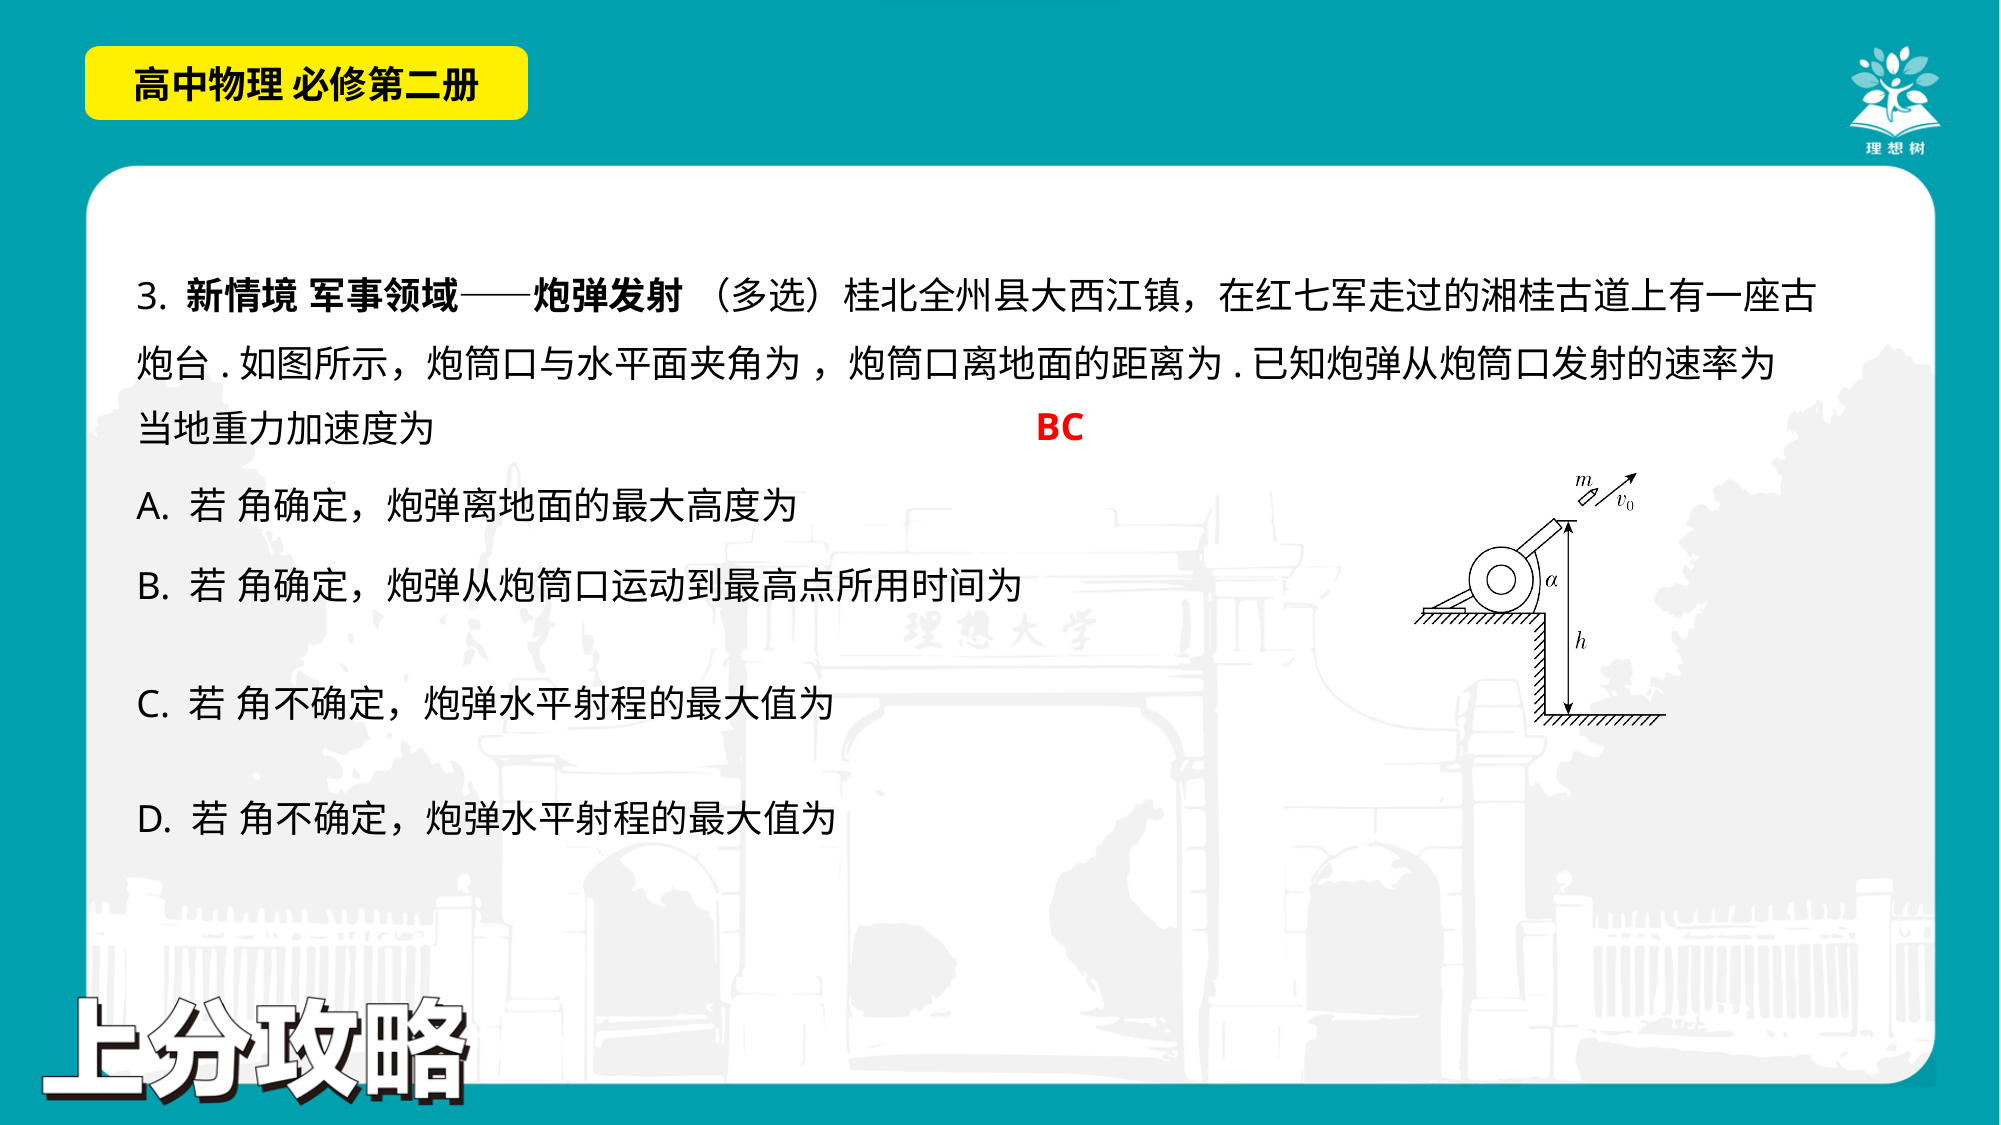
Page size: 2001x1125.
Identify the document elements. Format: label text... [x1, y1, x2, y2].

text_box BC [1019, 383, 1101, 442]
picture [0, 0, 2000, 1125]
